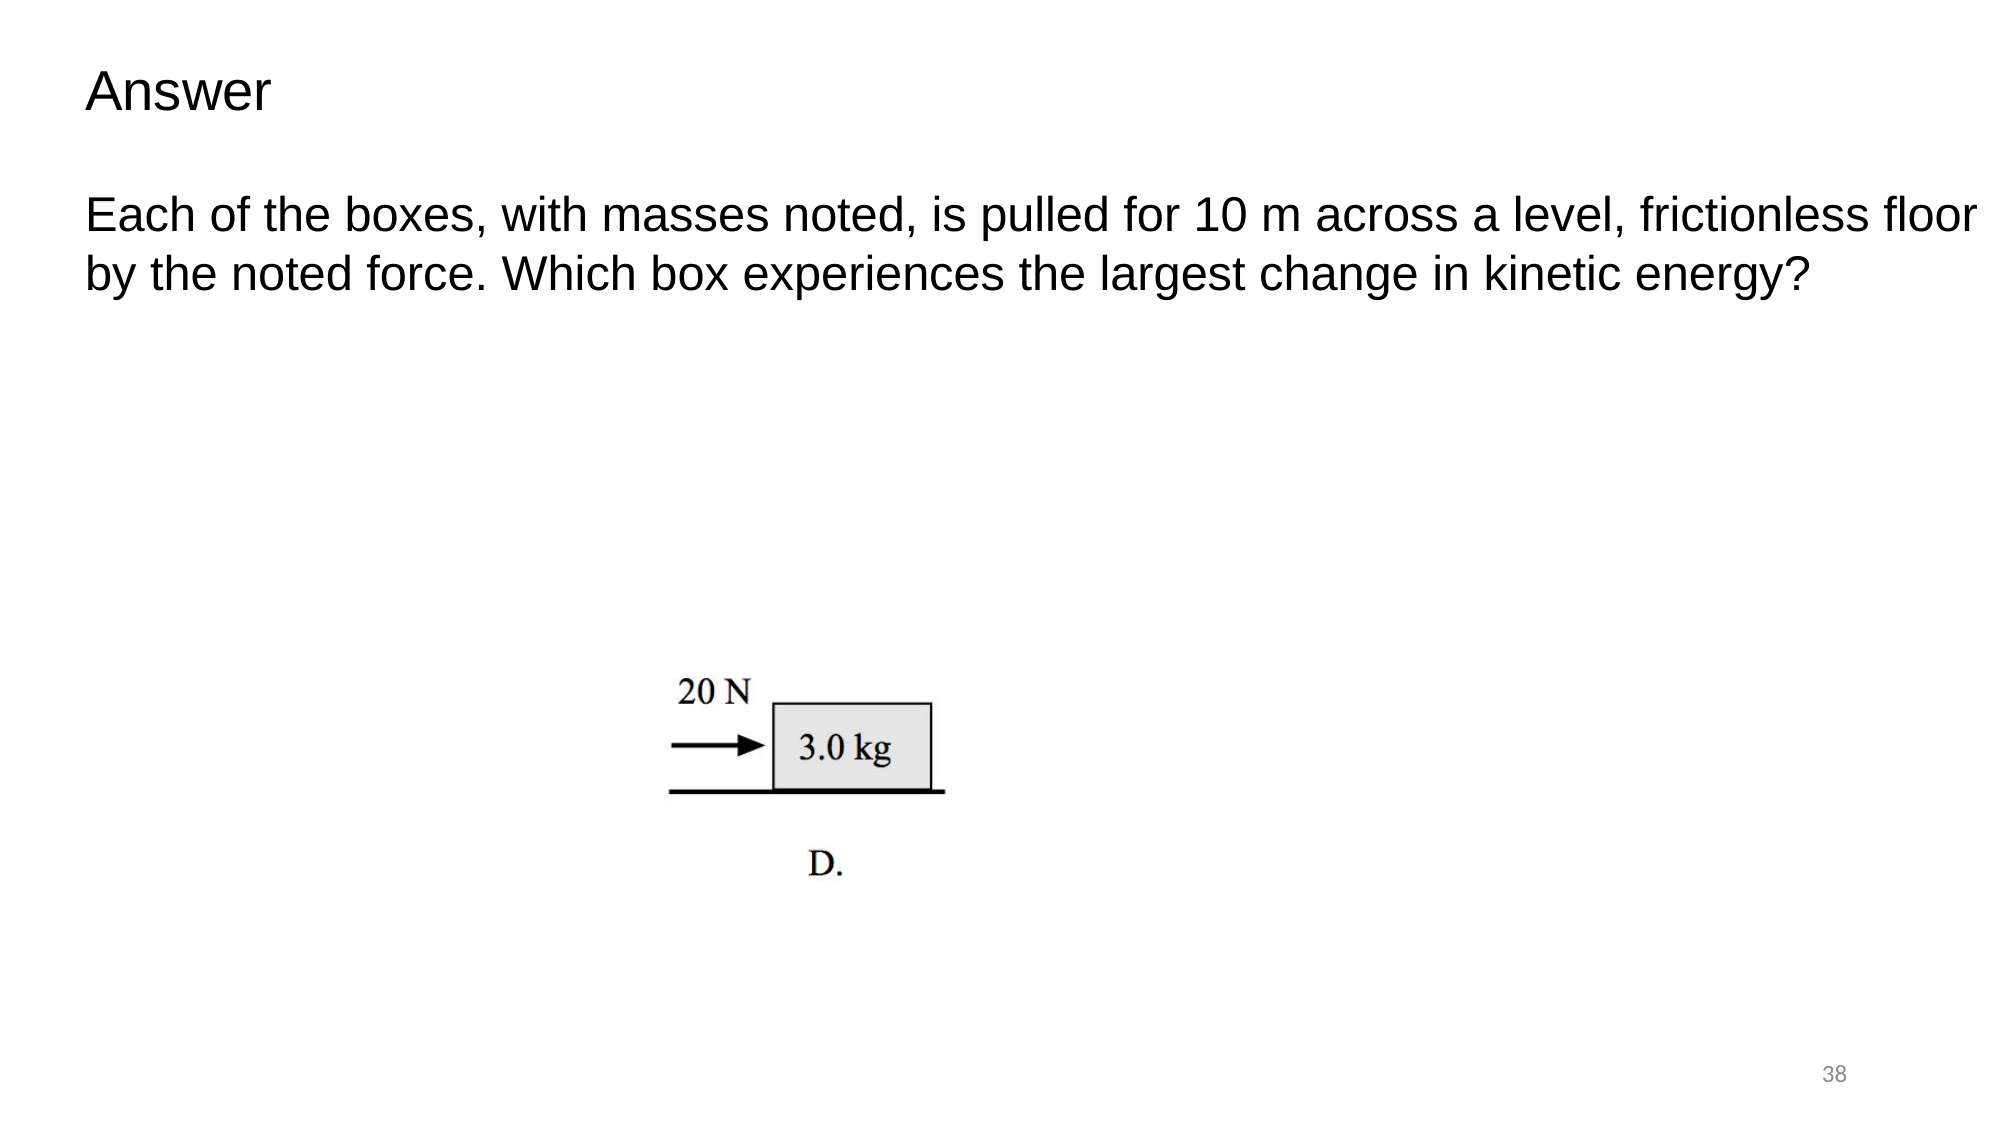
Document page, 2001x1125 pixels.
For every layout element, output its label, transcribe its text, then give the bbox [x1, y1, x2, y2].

text_box Answer [85, 54, 841, 132]
slide_number 38 [1412, 1042, 1863, 1103]
text_box Each of the boxes, with masses noted, is pulled for 10 m across a level, frictionless floor by the noted force. Which box experiences the largest change in kinetic energy? [85, 182, 1983, 420]
picture [651, 652, 1000, 881]
